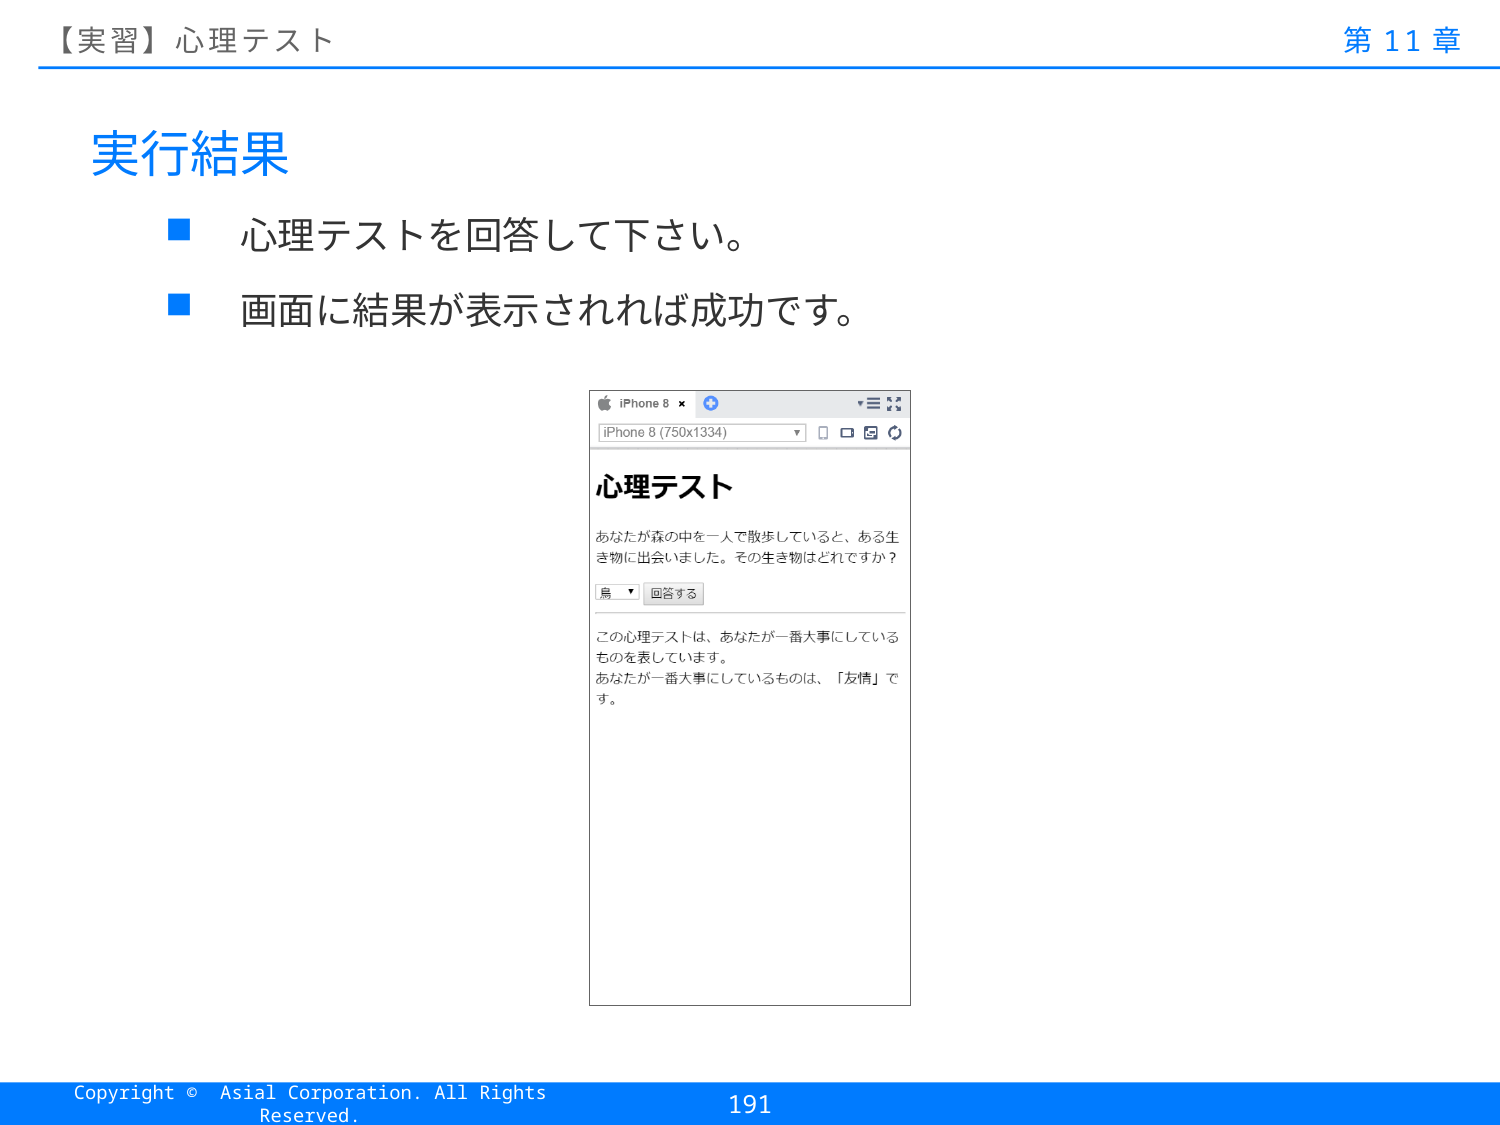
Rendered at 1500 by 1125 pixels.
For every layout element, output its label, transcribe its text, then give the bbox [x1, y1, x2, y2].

list 実行結果 心理テストを回答して下さい。 画面に結果が表示されれば成功です。 [75, 84, 1425, 988]
slide_number 191 [581, 1075, 919, 1125]
list 第11章 [702, 7, 1477, 72]
picture [588, 390, 912, 1006]
title 【実習】心理テスト [29, 7, 702, 72]
